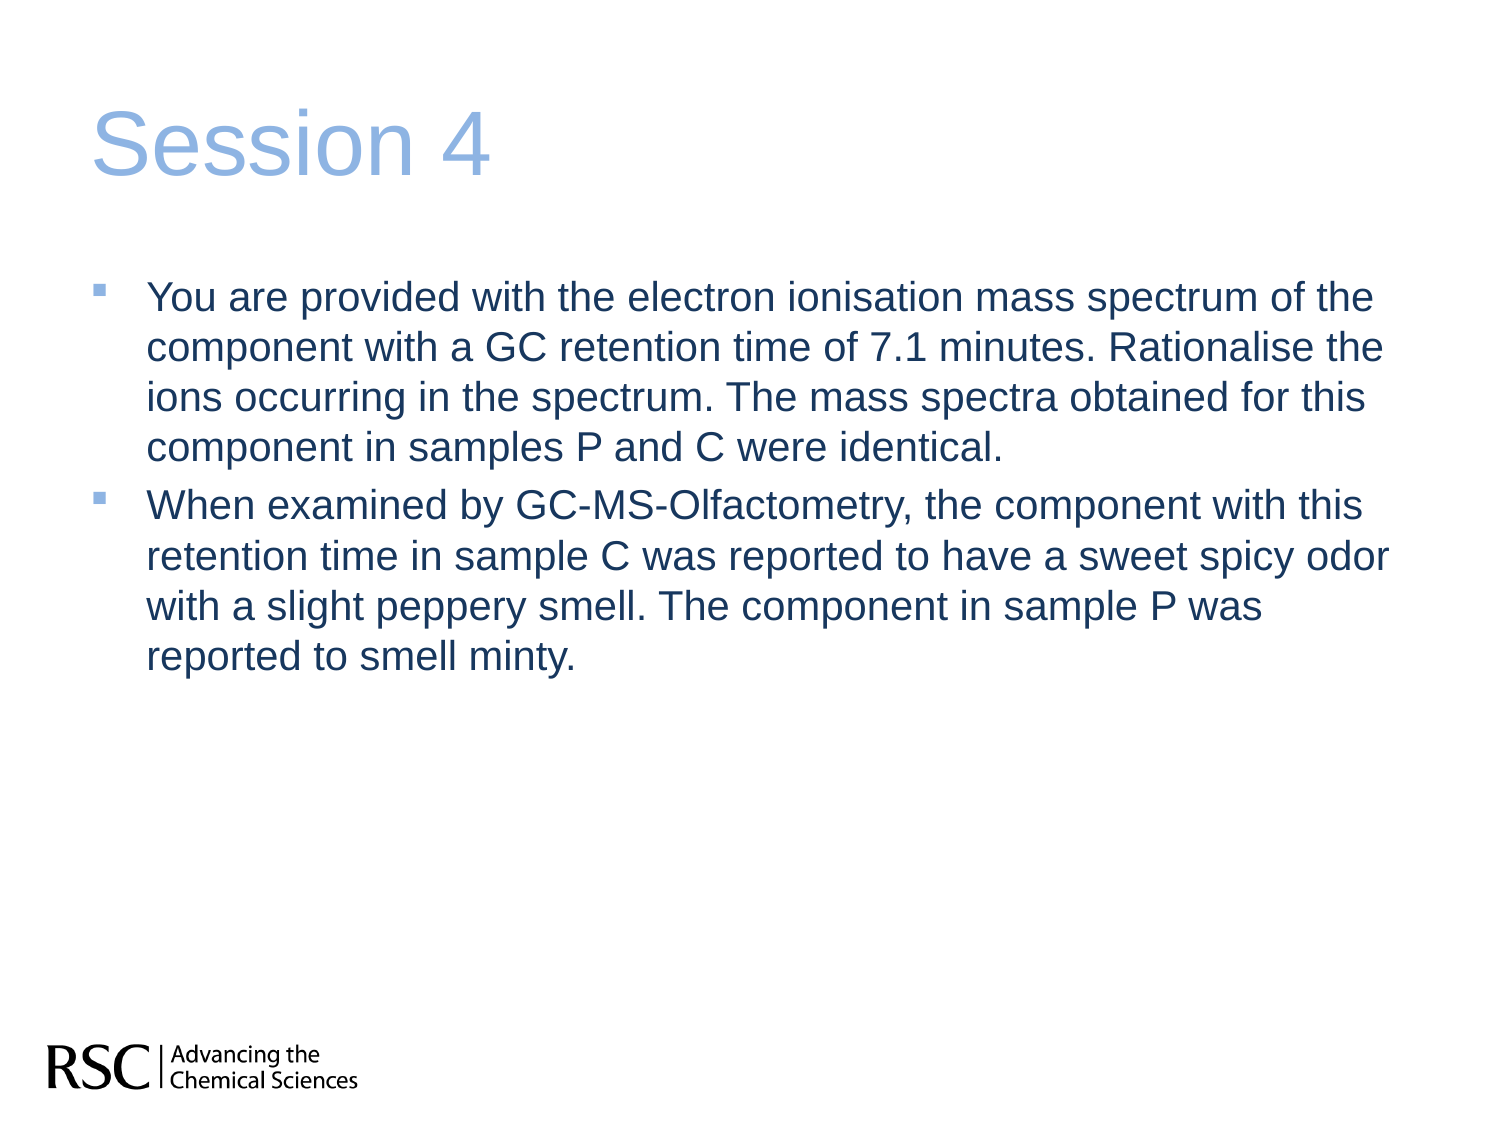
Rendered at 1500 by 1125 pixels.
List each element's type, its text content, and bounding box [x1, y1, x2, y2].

title Session 4 [75, 45, 1425, 233]
list You are provided with the electron ionisation mass spectrum of the component with a GC retention time of 7.1 minutes. Rationalise the ions occurring in the spectrum. The mass spectra obtained for this component in samples P and C were identical. When examined by GC-MS-Olfactometry, the component with this retention time in sample C was reported to have a sweet spicy odor with a slight peppery smell. The component in sample P was reported to smell minty. [75, 262, 1425, 1005]
